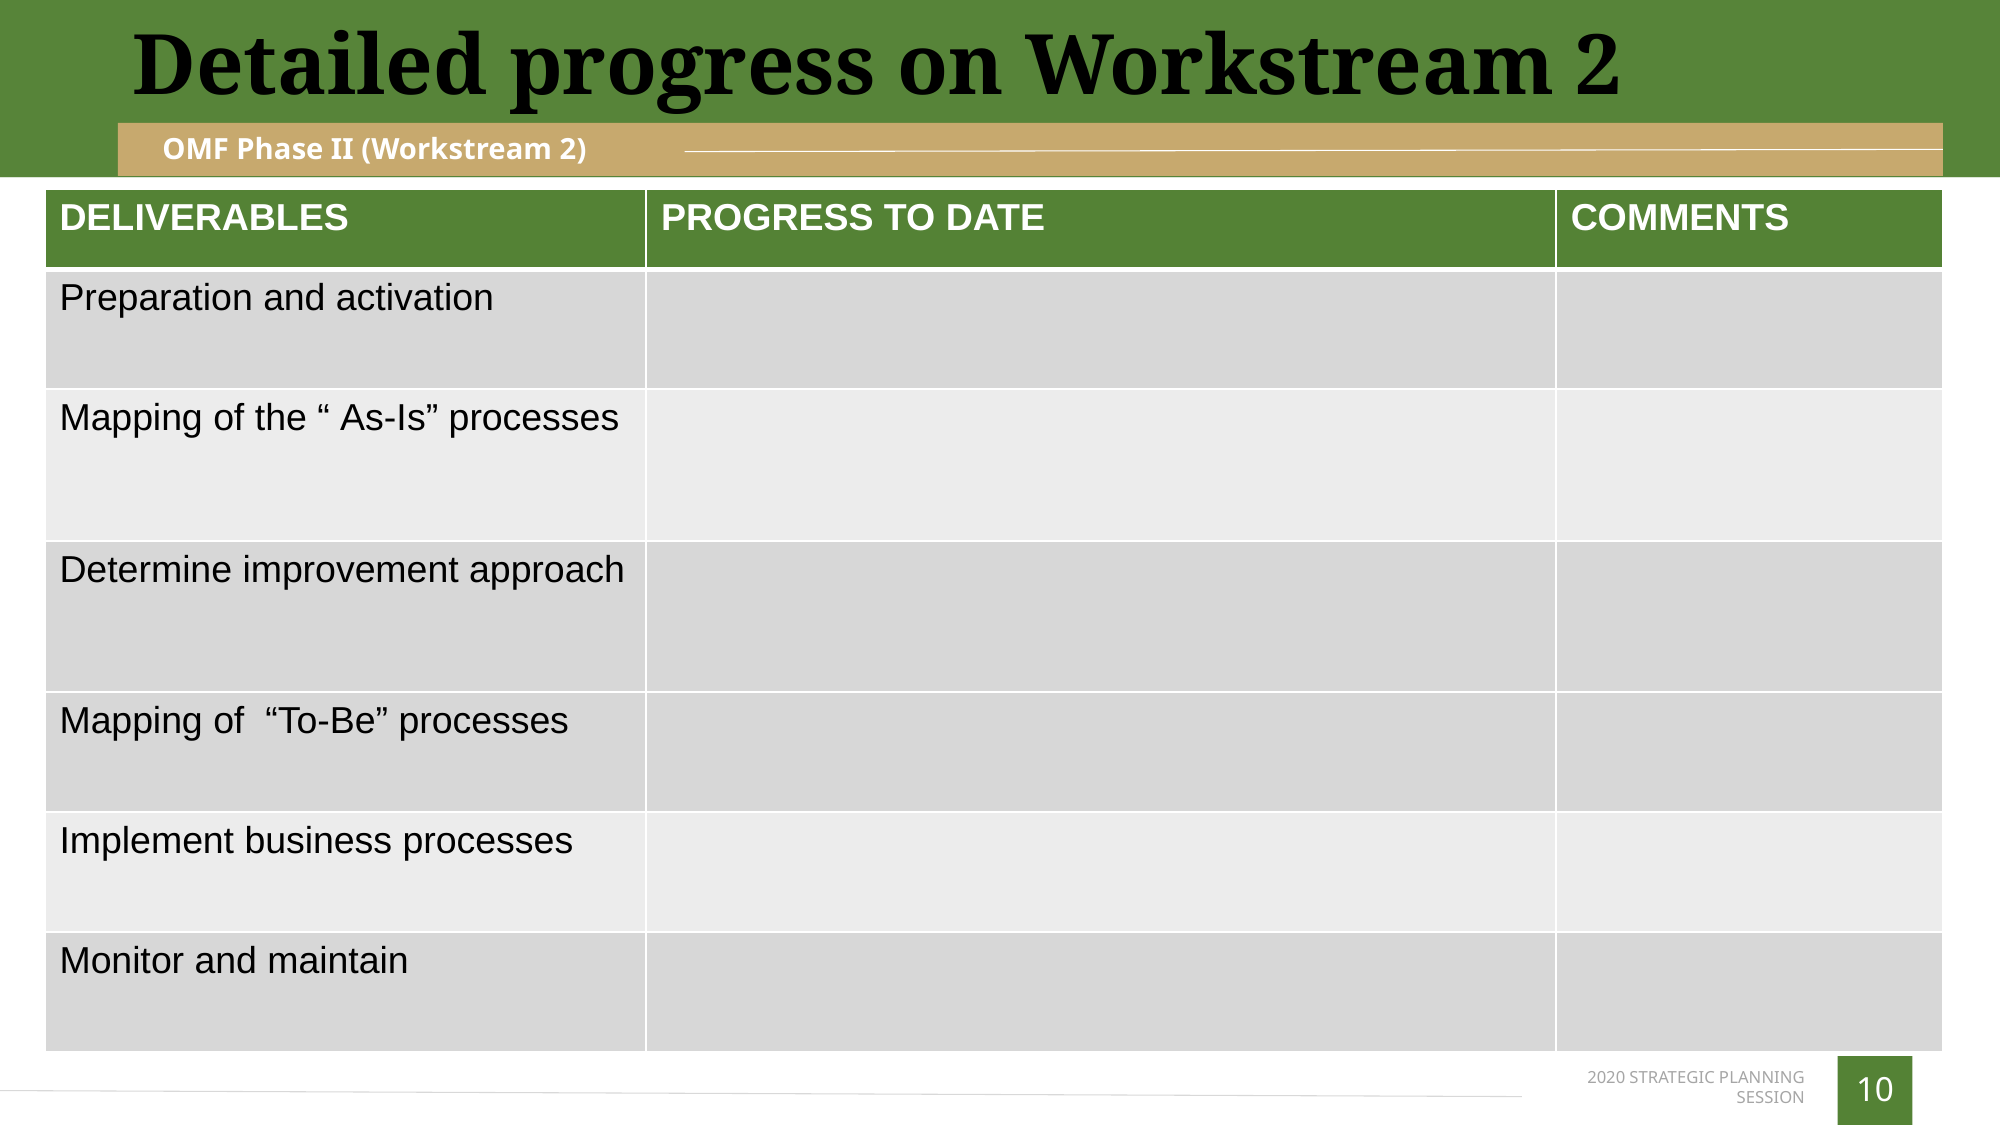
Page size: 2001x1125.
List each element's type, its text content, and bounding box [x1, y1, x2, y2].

table_cell Implement business processes [46, 813, 645, 931]
table_cell [647, 390, 1555, 540]
table_cell [1557, 933, 1942, 1051]
table_header PROGRESS TO DATE [647, 190, 1555, 267]
table_header DELIVERABLES [46, 190, 645, 267]
table_cell [1557, 272, 1942, 388]
table_cell [647, 933, 1555, 1051]
table_cell [1557, 813, 1942, 931]
table_cell [647, 542, 1555, 691]
table_cell Preparation and activation [46, 272, 645, 388]
text_box [117, 135, 1943, 176]
text_box Detailed progress on Workstream 2 [117, 0, 2000, 135]
table_cell Monitor and maintain [46, 933, 645, 1051]
table_cell [1557, 693, 1942, 811]
table_cell [647, 813, 1555, 931]
table_cell [647, 693, 1555, 811]
table_cell Mapping of the “ As-Is” processes [46, 390, 645, 540]
table_cell Determine improvement approach [46, 542, 645, 691]
table_cell [1557, 542, 1942, 691]
table_header COMMENTS [1557, 190, 1942, 267]
text_box [0, 0, 2000, 178]
text_box OMF Phase II (Workstream 2) [162, 135, 685, 166]
table_cell [1557, 390, 1942, 540]
table_cell Mapping of “To-Be” processes [46, 693, 645, 811]
table_cell [647, 272, 1555, 388]
